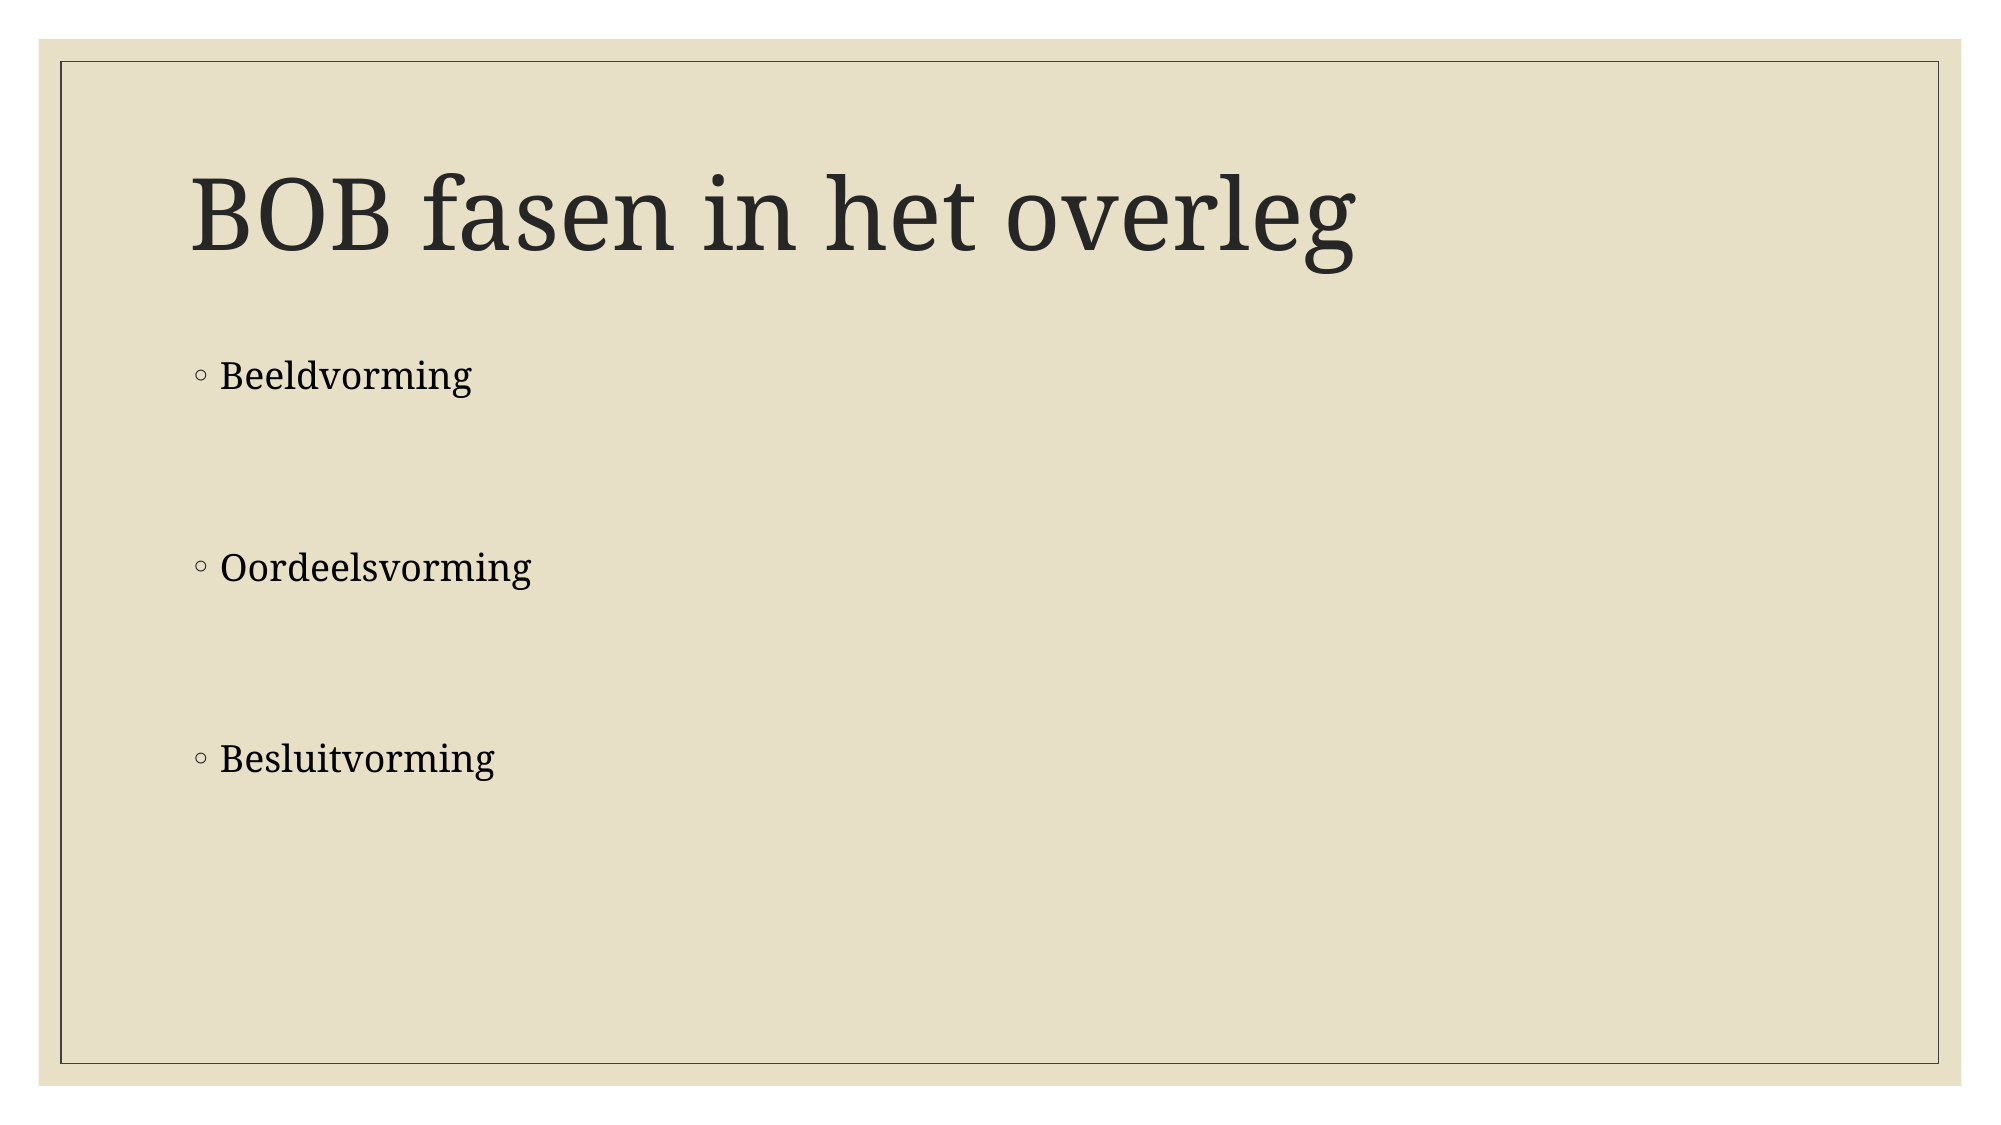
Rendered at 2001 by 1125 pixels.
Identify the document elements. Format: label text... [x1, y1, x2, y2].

list Beeldvorming Oordeelsvorming Besluitvorming [174, 345, 1825, 990]
title BOB fasen in het overleg [174, 105, 1825, 331]
